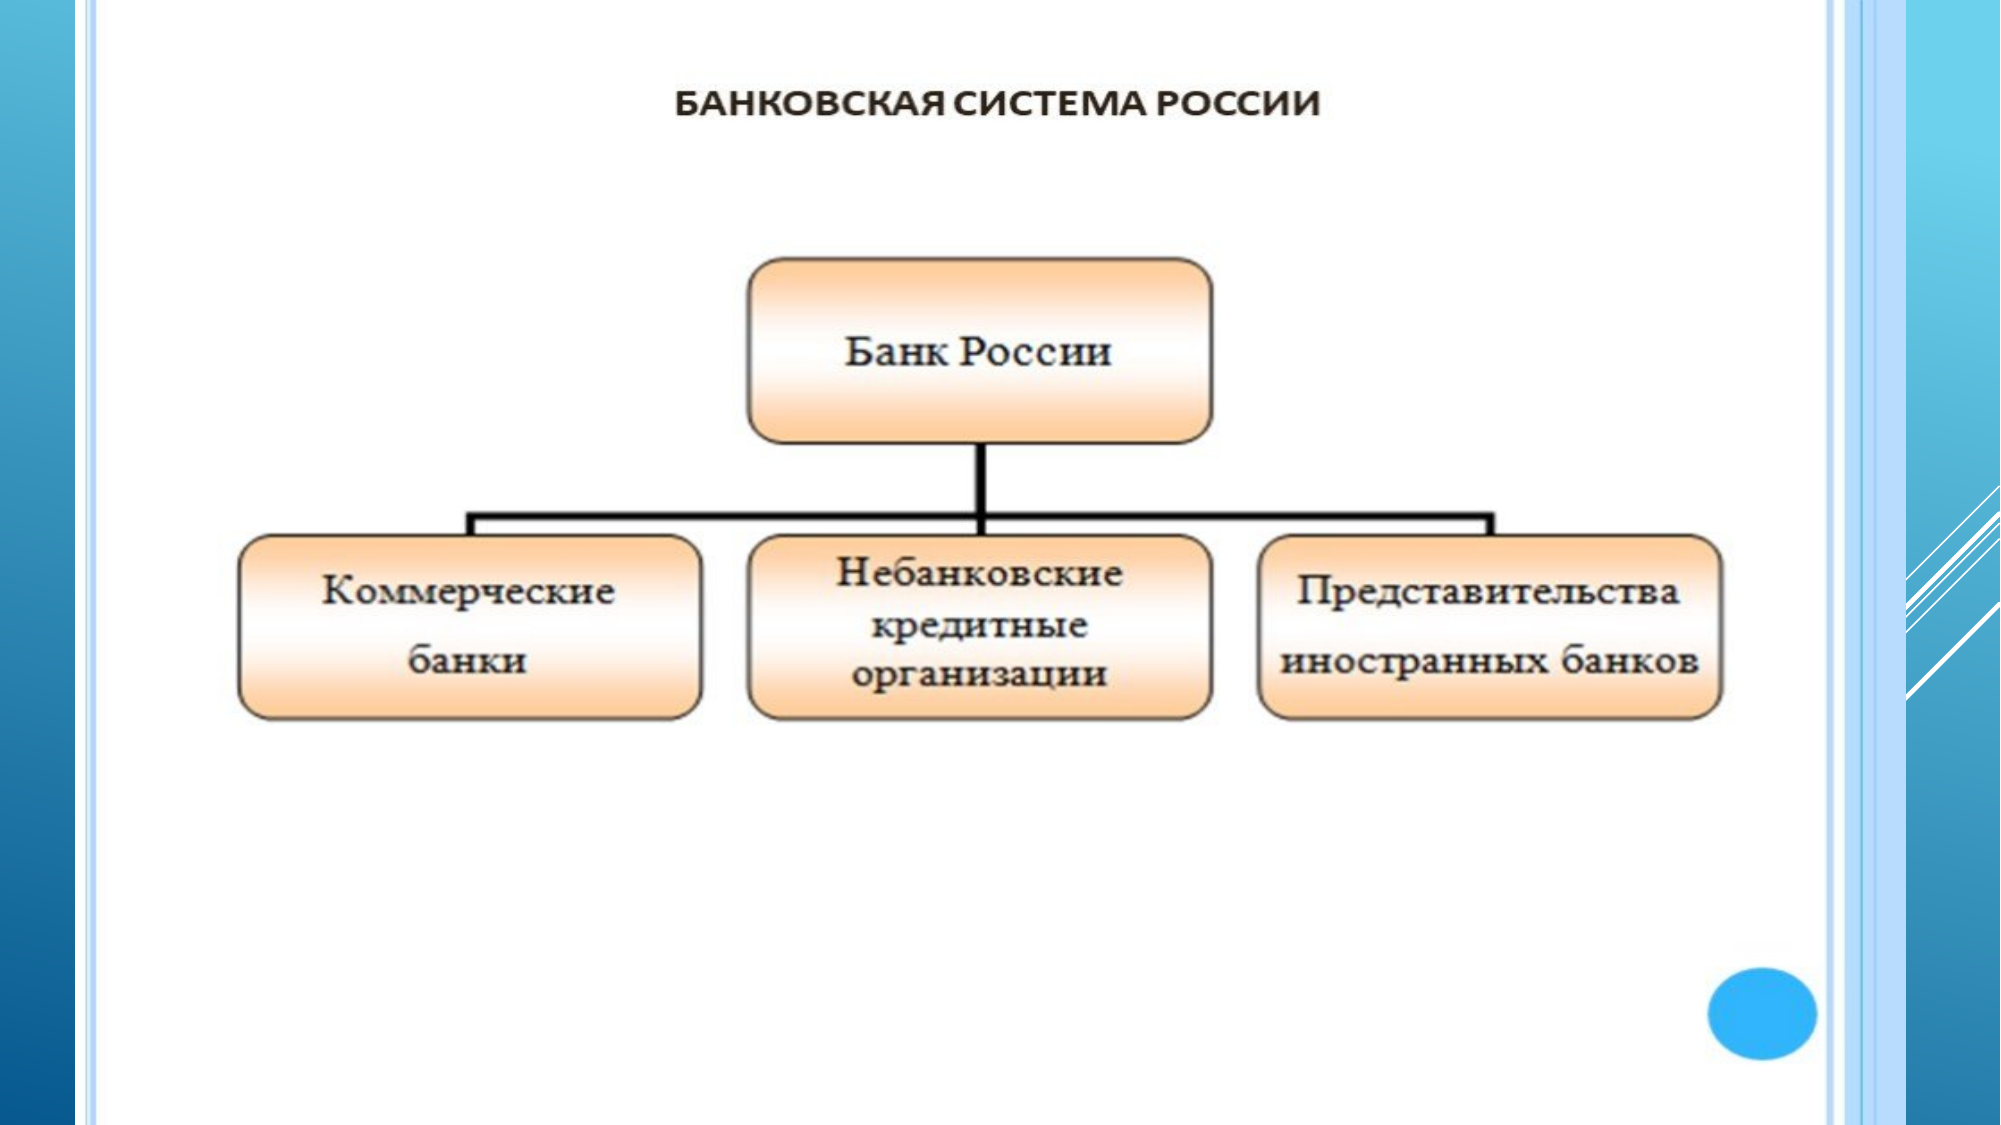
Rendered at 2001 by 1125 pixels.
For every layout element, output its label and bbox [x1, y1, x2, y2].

list [75, 0, 1906, 1125]
